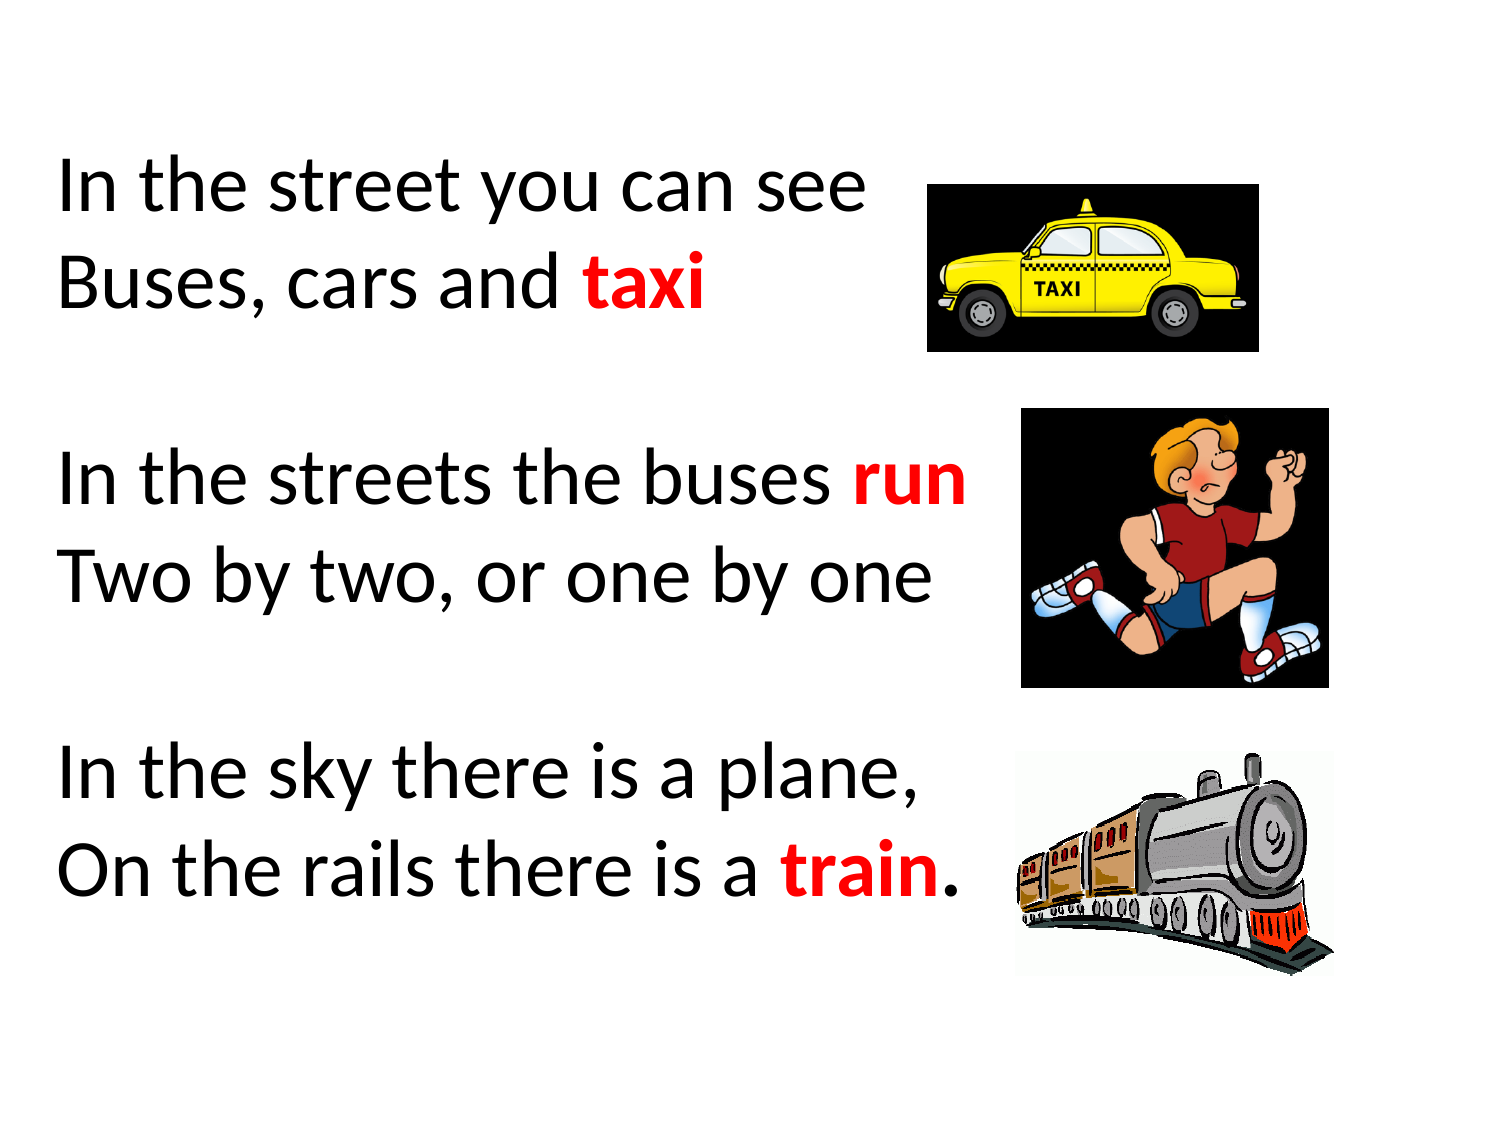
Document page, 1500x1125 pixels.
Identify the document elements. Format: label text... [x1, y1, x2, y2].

picture [1021, 408, 1330, 688]
picture [1014, 751, 1335, 977]
title In the street you can see Buses, cars and taxi In the streets the buses run Two by two, or one by one In the sky there is a plane, On the rails there is a train. [41, 19, 1424, 1024]
picture [926, 184, 1260, 353]
